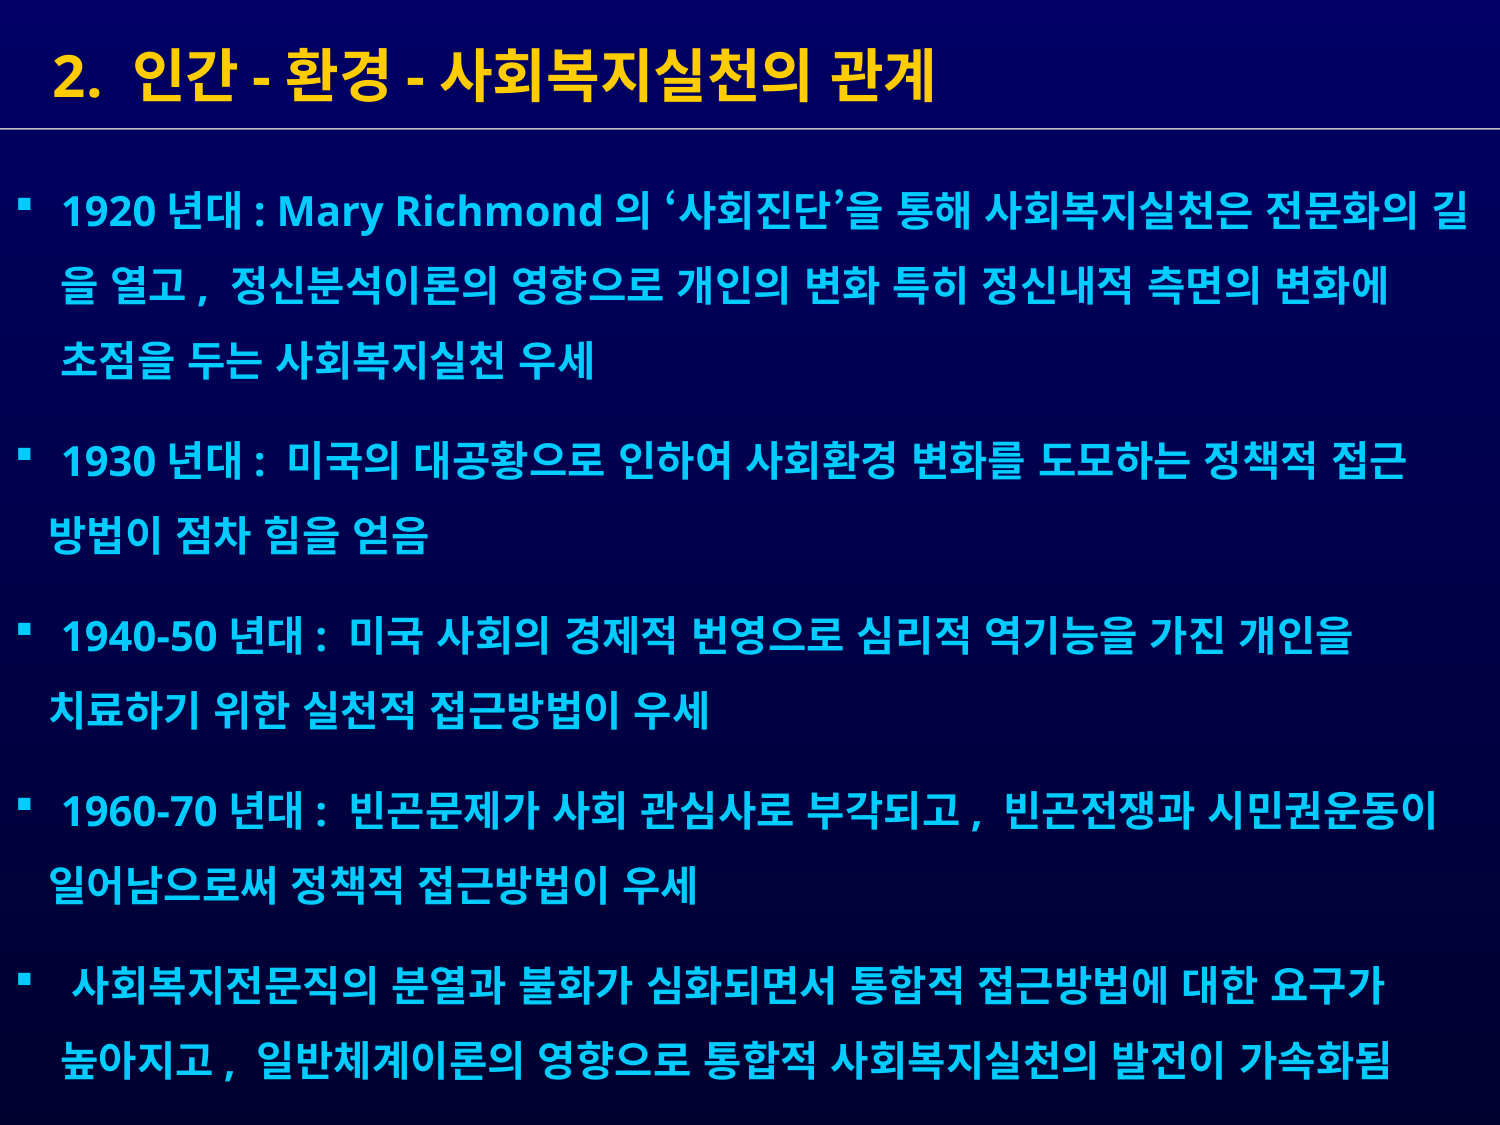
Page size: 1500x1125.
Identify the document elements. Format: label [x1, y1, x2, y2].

text_box [0, 31, 1500, 1090]
